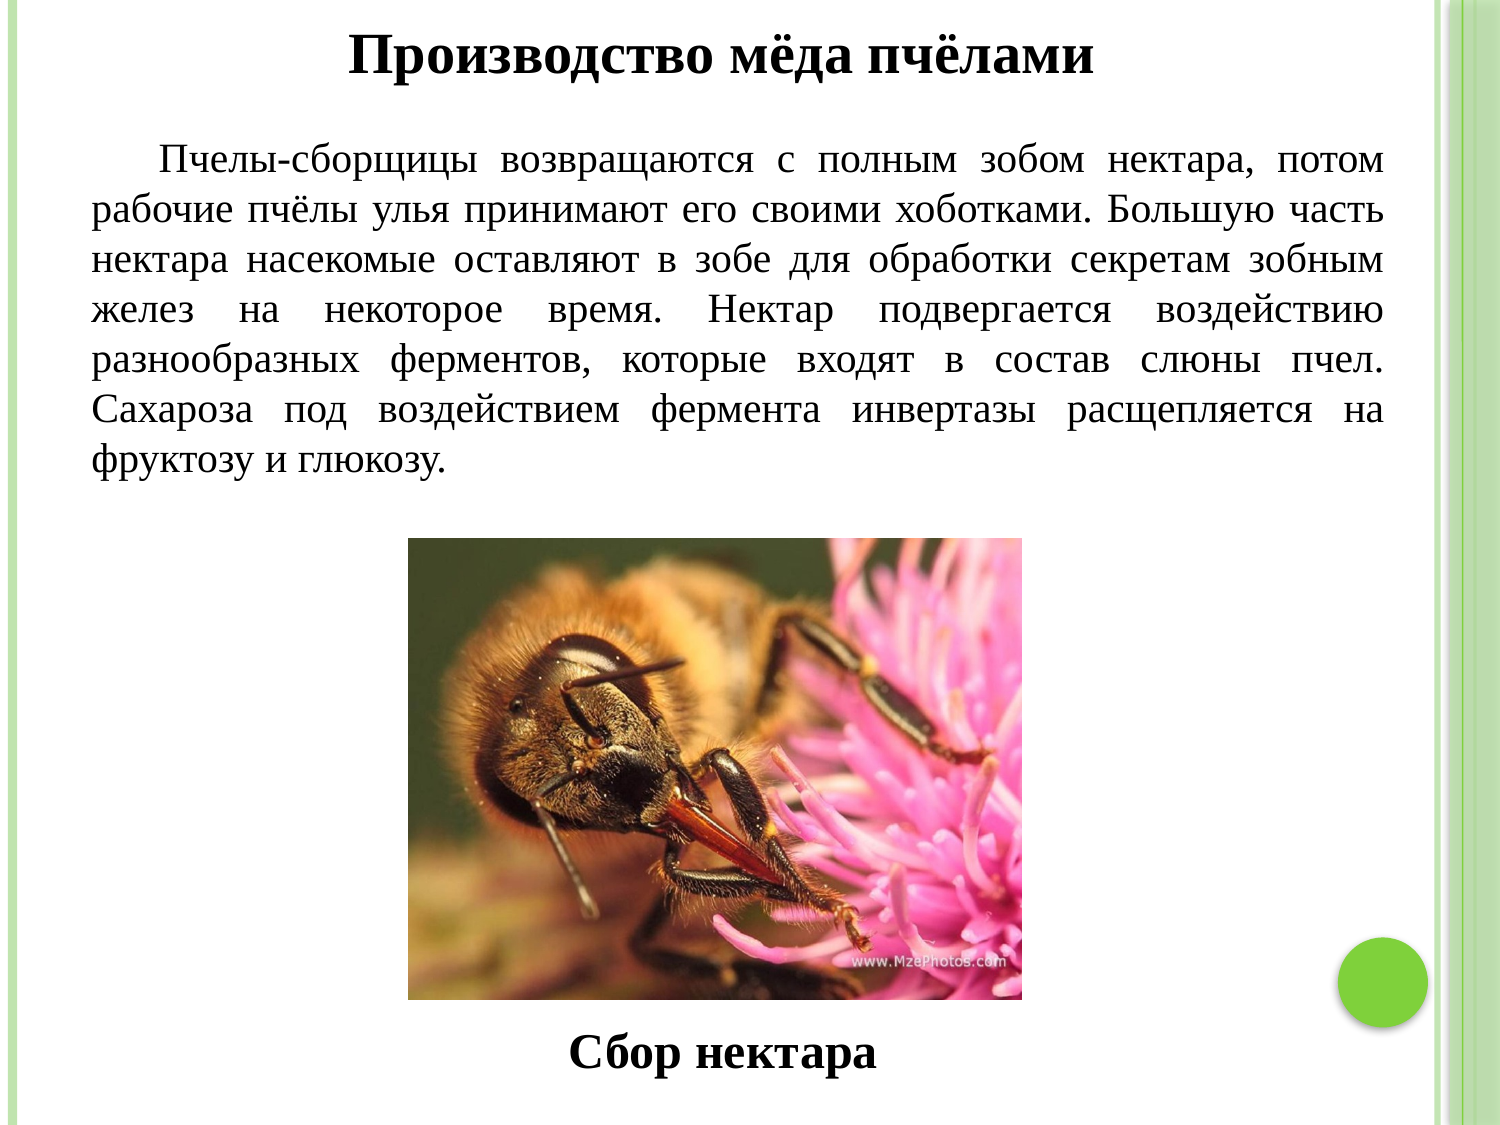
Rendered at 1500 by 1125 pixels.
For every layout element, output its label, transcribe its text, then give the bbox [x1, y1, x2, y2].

text_box Пчелы-сборщицы возвращаются с полным зобом нектара, потом рабочие пчёлы улья принимают его своими хоботками. Большую часть нектара насекомые оставляют в зобе для обработки секретам зобным желез на некоторое время. Нектар подвергается воздействию разнообразных ферментов, которые входят в состав слюны пчел. Сахароза под воздействием фермента инвертазы расщепляется на фруктозу и глюкозу. [76, 123, 1400, 488]
text_box Производство мёда пчёлами [333, 7, 1111, 93]
text_box Сбор нектара [554, 1011, 928, 1087]
picture [408, 538, 1023, 1001]
